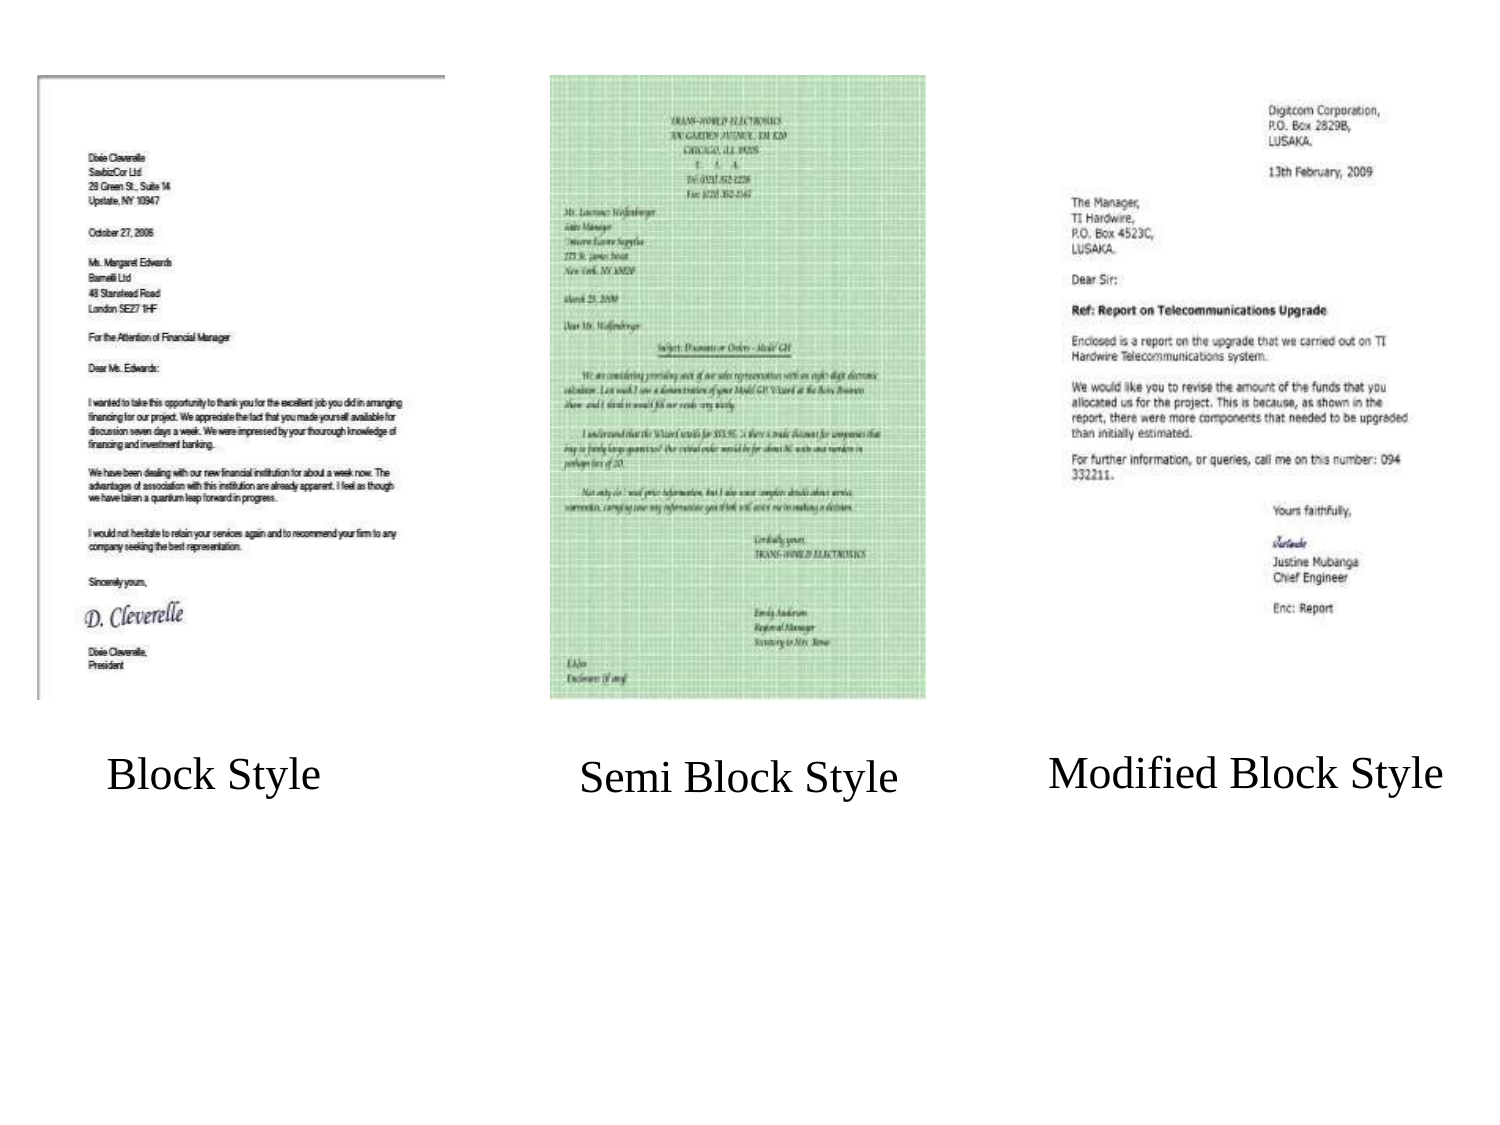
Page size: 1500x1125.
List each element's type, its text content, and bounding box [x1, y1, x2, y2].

text_box Semi Block Style [577, 744, 903, 802]
text_box [549, 75, 927, 700]
text_box [37, 75, 445, 700]
text_box [1049, 75, 1438, 700]
text_box Modified Block Style [1046, 741, 1448, 799]
text_box Block Style [104, 741, 324, 799]
